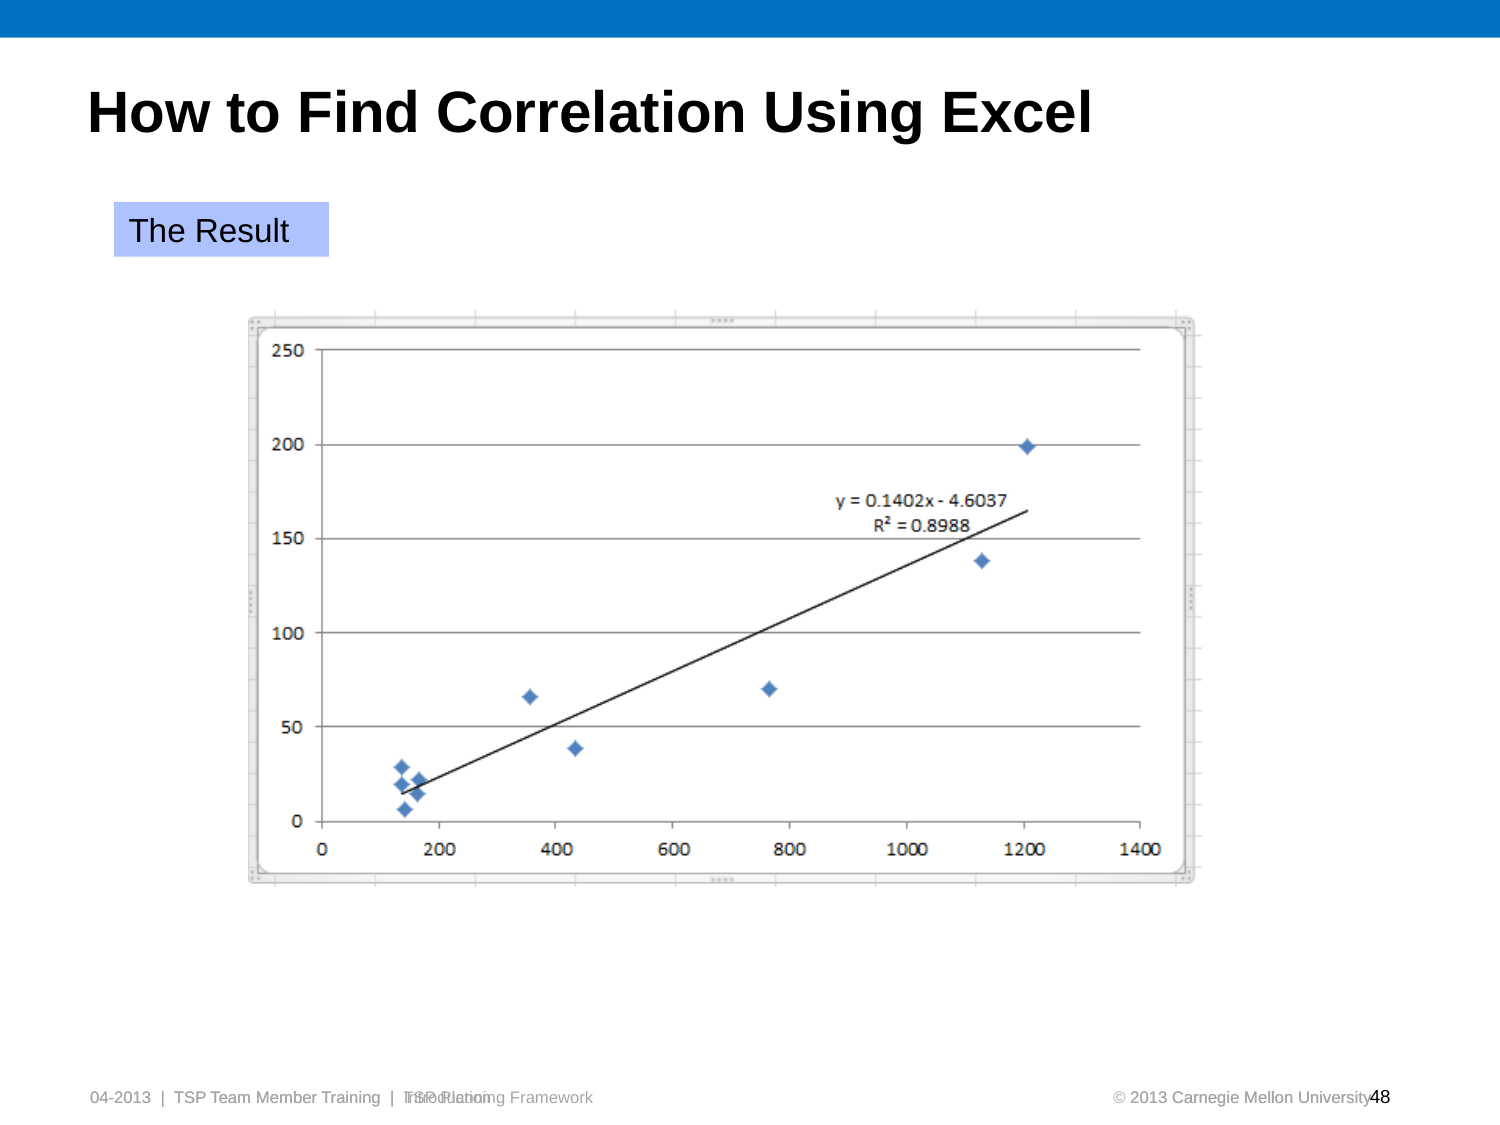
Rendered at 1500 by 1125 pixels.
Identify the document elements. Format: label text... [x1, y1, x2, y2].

text_box The Result [113, 201, 329, 257]
title How to Find Correlation Using Excel [87, 87, 1439, 226]
picture [247, 310, 1202, 888]
